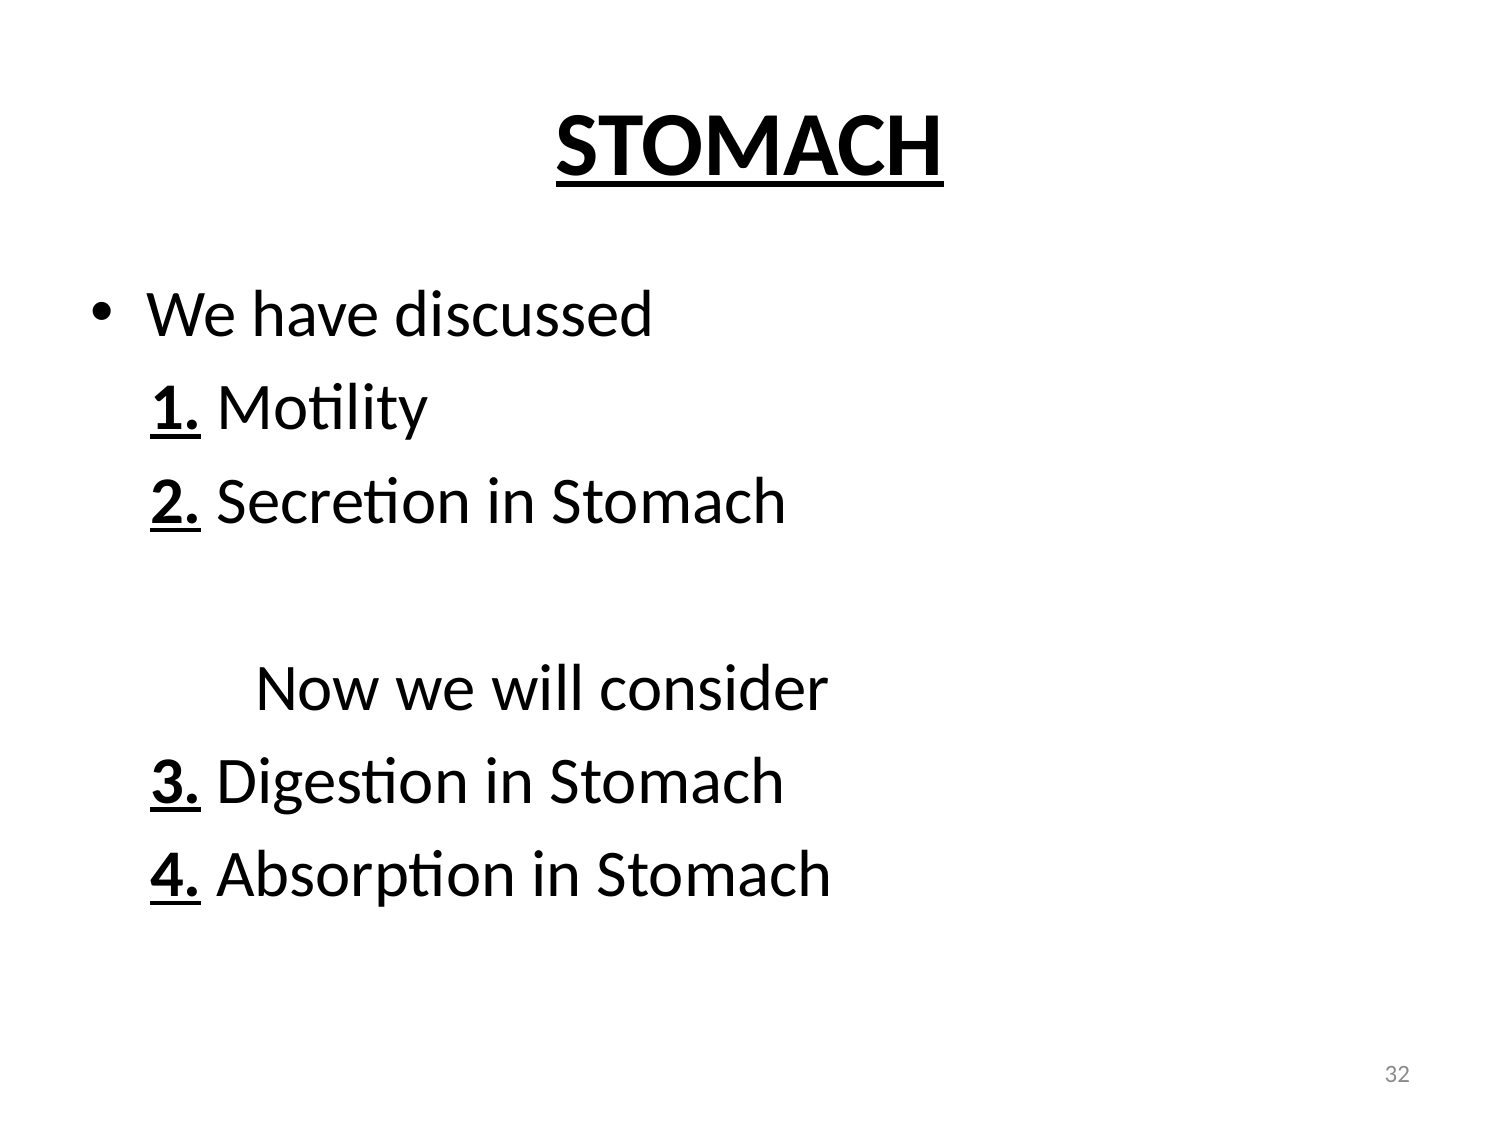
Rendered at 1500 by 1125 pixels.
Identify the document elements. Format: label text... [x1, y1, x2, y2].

slide_number 32 [1074, 1042, 1425, 1103]
title STOMACH [75, 45, 1425, 233]
list We have discussed 1. Motility 2. Secretion in Stomach Now we will consider 3. Digestion in Stomach 4. Absorption in Stomach [75, 262, 1425, 1005]
